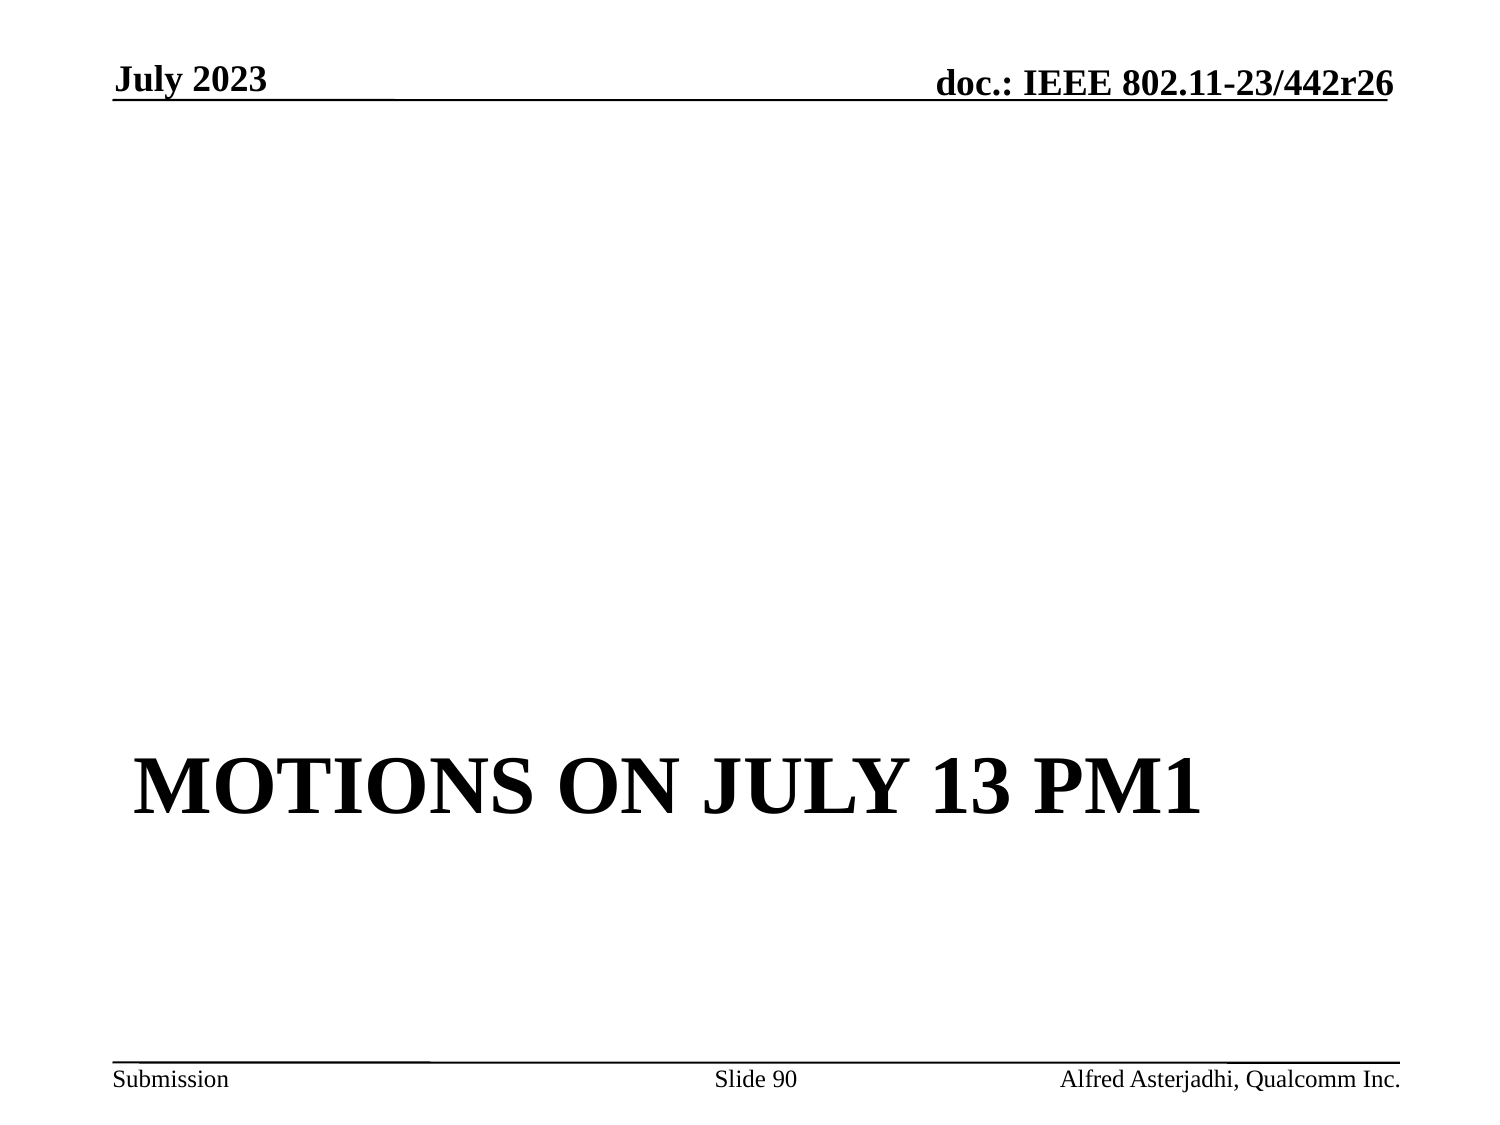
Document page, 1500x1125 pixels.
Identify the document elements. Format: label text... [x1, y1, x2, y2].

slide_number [114, 54, 423, 100]
title Motions on July 13 PM1 [118, 722, 1394, 947]
slide_number Slide 90 [712, 1061, 800, 1123]
footer Alfred Asterjadhi, Qualcomm Inc. [878, 1061, 1402, 1093]
